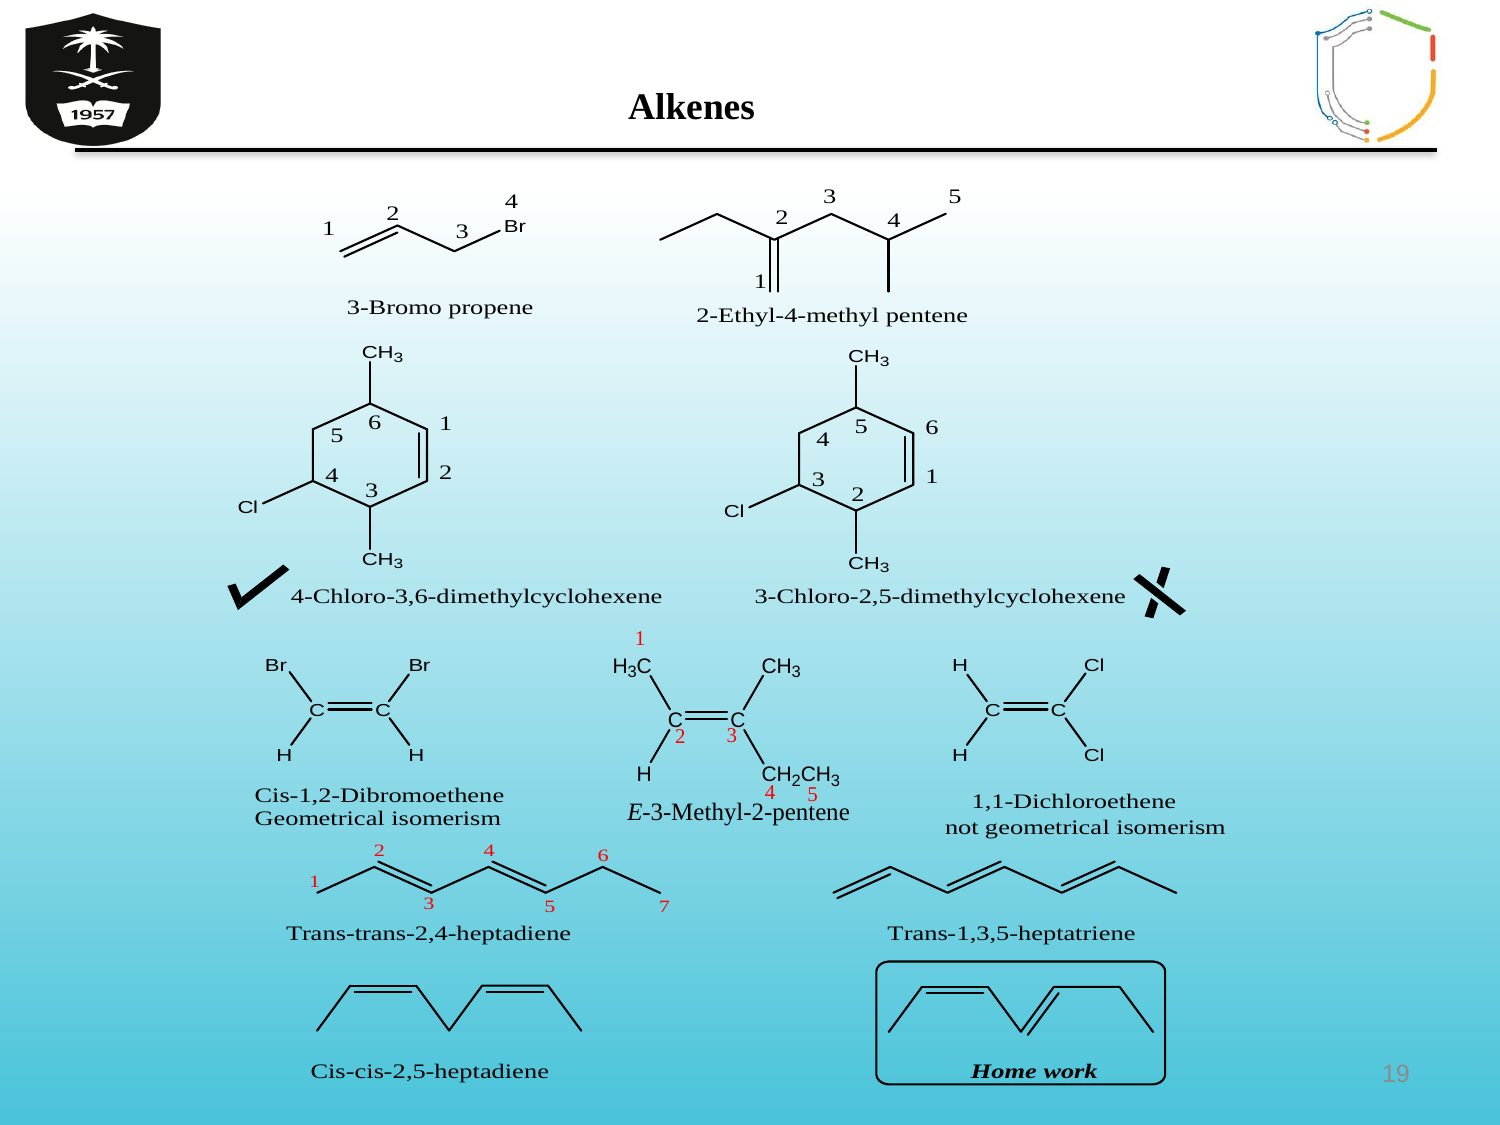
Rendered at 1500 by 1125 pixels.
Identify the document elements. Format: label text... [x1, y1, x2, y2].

picture [24, 12, 163, 151]
text_box Alkenes [613, 74, 771, 135]
slide_number 19 [1074, 1042, 1425, 1103]
picture [1287, 0, 1463, 165]
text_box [224, 187, 1227, 1088]
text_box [612, 628, 841, 807]
